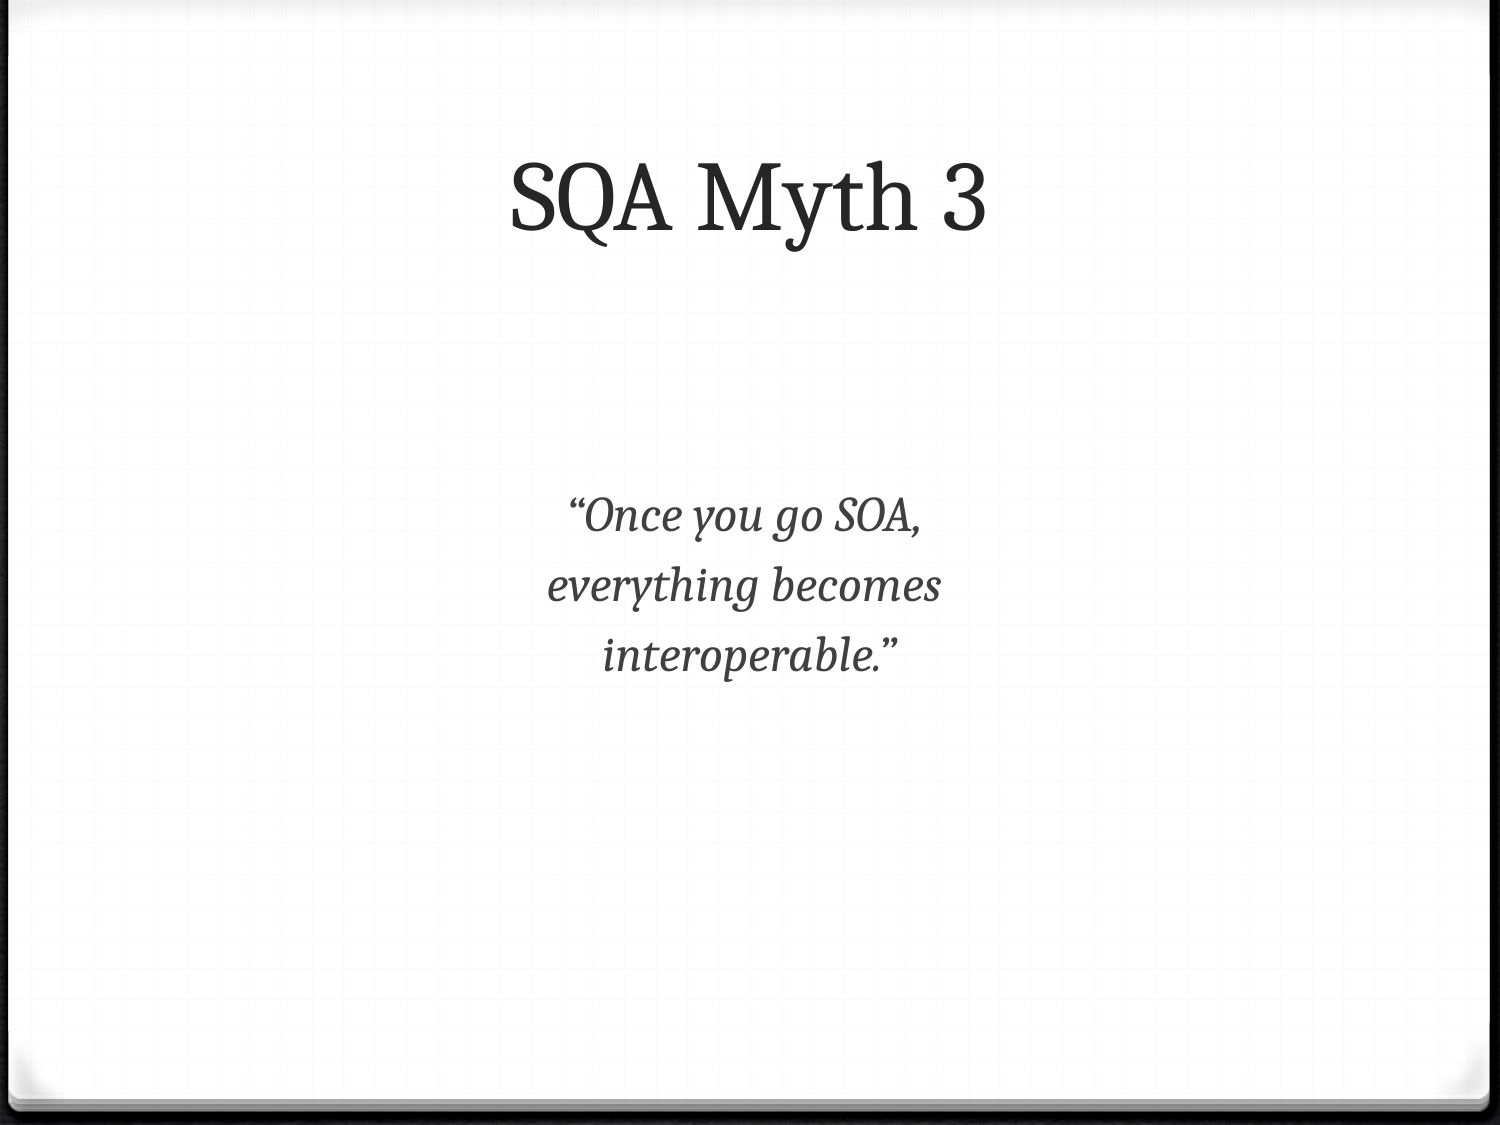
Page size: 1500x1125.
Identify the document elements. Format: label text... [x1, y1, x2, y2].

title SQA Myth 3 [90, 71, 1410, 309]
picture [0, 0, 1500, 1125]
list “Once you go SOA, everything becomes interoperable.” [137, 334, 1363, 983]
